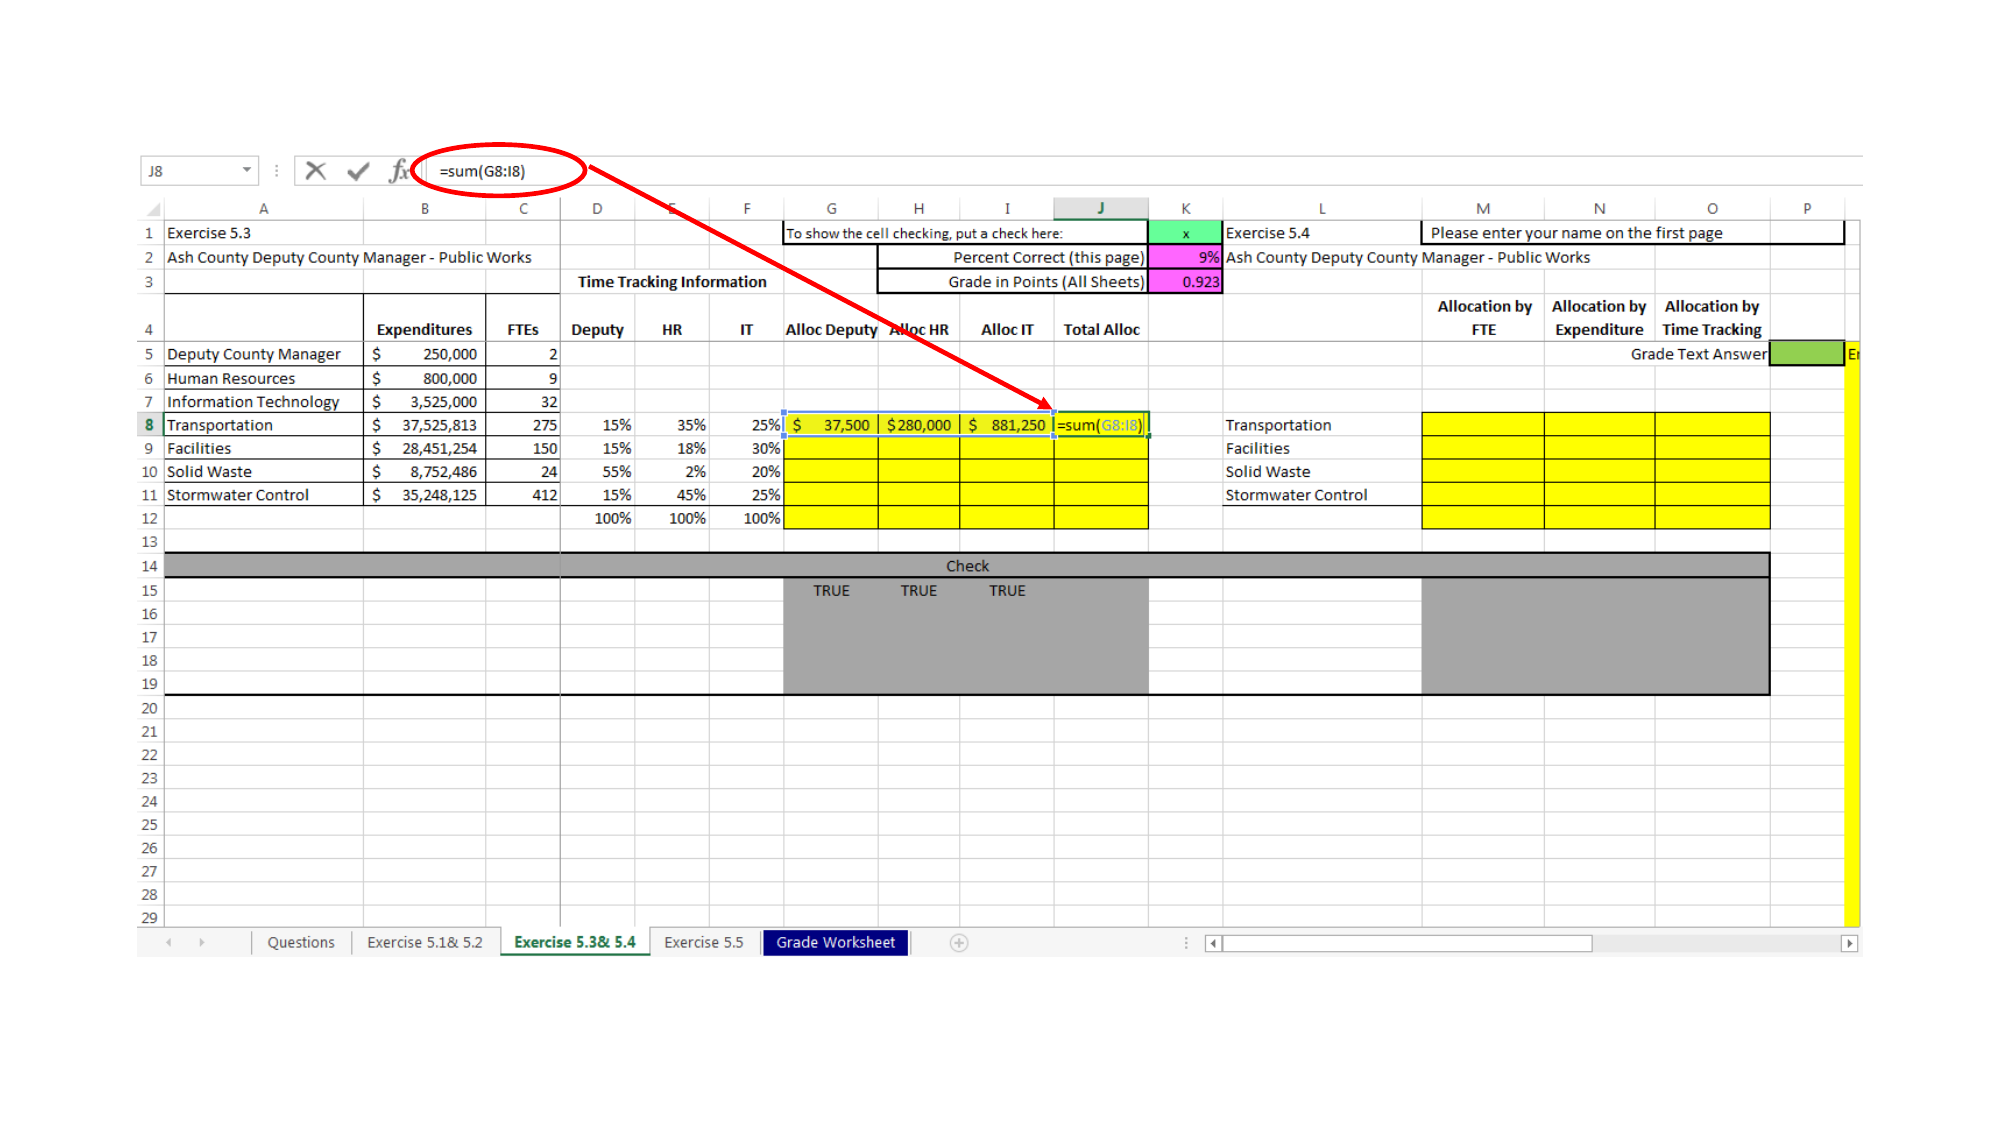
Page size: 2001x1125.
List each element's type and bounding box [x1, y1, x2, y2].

list [137, 144, 1863, 957]
text_box [589, 166, 1053, 410]
